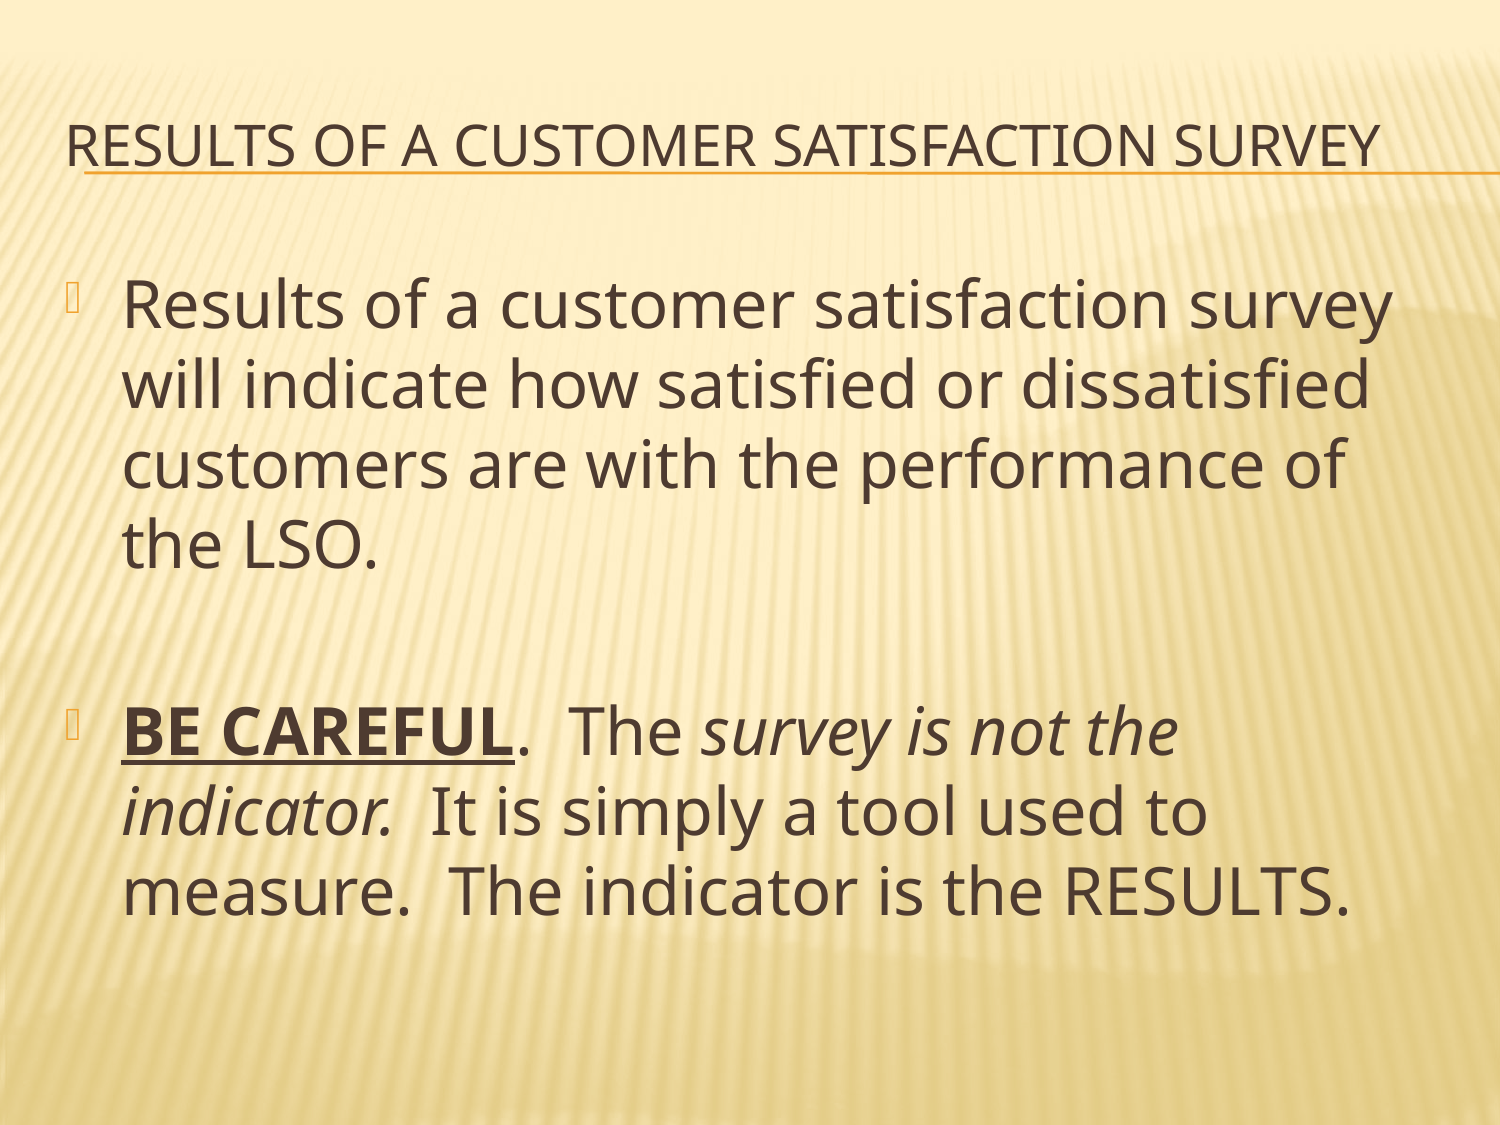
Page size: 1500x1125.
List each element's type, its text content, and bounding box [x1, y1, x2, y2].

title Results of a Customer Satisfaction survey [50, 75, 1475, 213]
list Results of a customer satisfaction survey will indicate how satisfied or dissatisfied customers are with the performance of the LSO. BE CAREFUL. The survey is not the indicator. It is simply a tool used to measure. The indicator is the RESULTS. [50, 254, 1475, 998]
